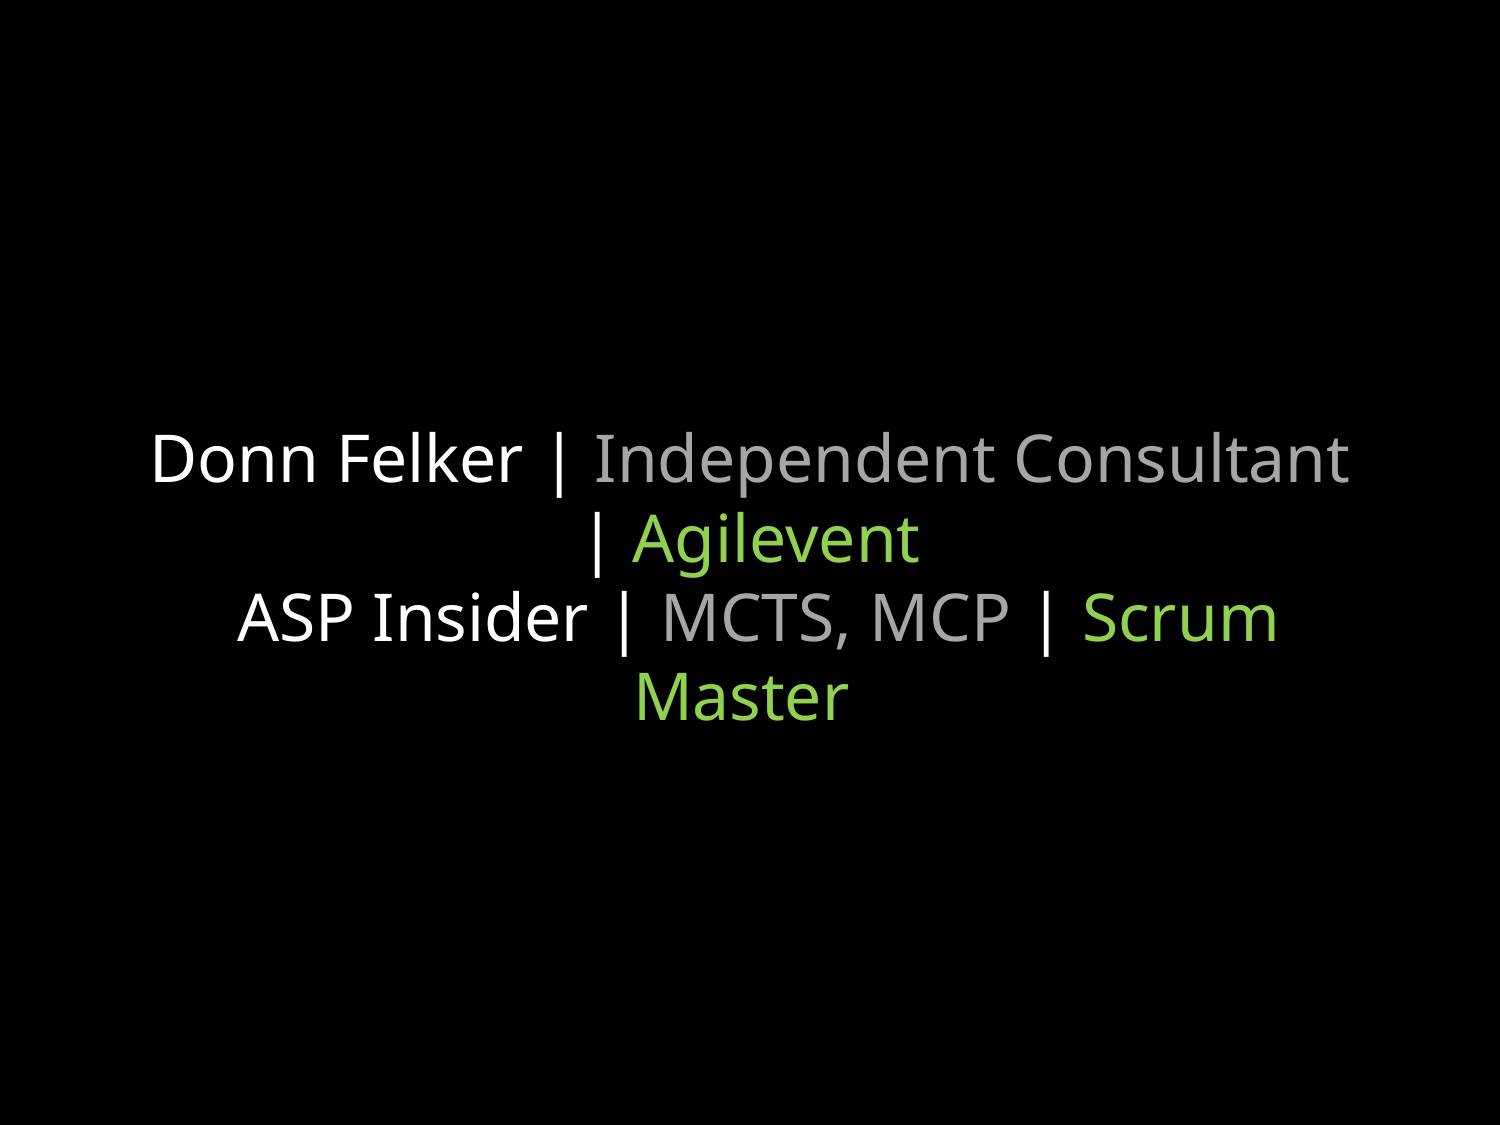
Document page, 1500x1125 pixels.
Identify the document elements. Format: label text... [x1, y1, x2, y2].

title Donn Felker | Independent Consultant | Agilevent ASP Insider | MCTS, MCP | Scrum Master [112, 408, 1388, 900]
